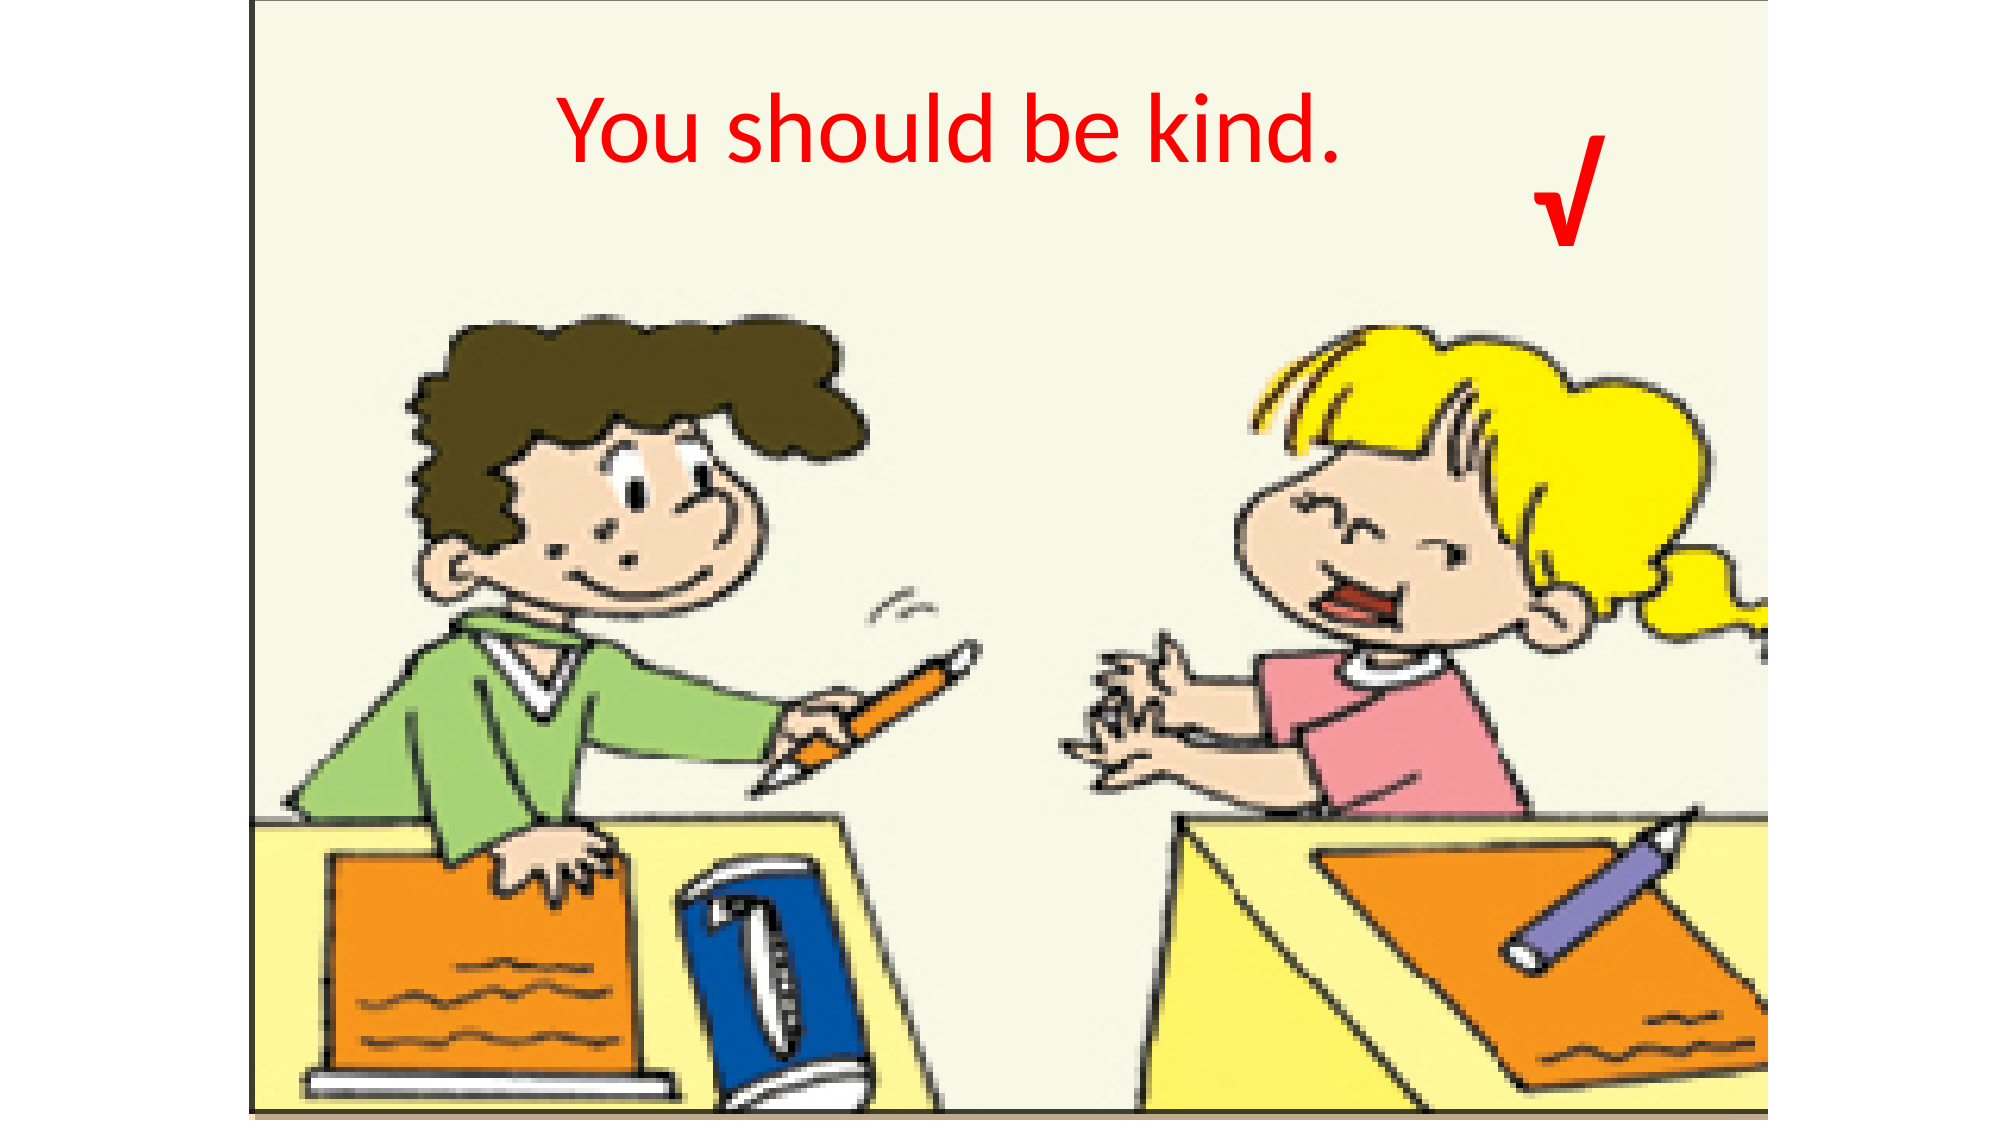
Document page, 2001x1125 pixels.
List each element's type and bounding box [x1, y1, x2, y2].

picture [249, 0, 1768, 1120]
